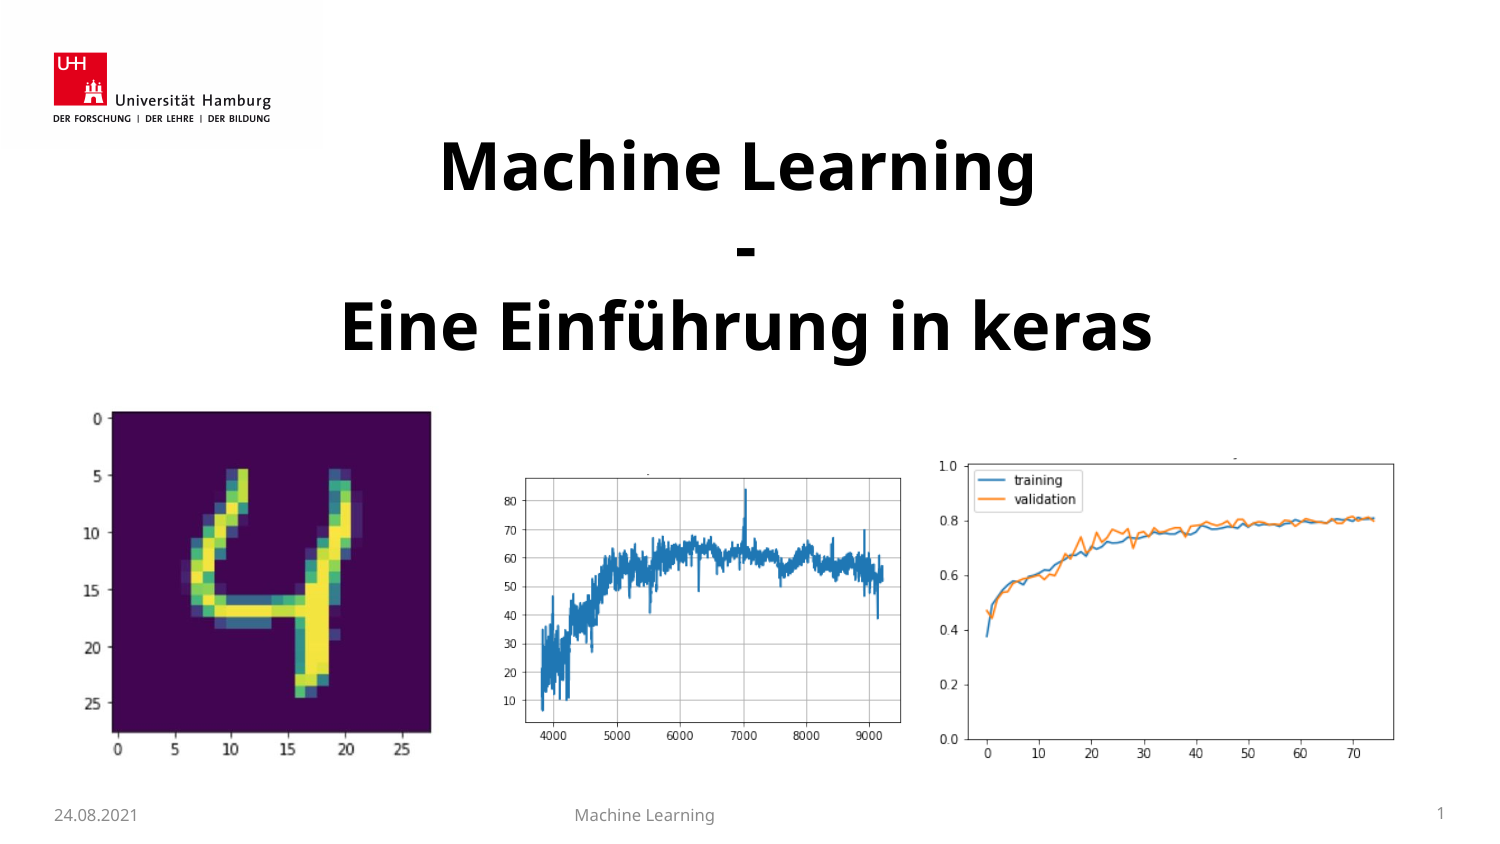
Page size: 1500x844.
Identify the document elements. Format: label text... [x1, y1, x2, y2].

footer Machine Learning [273, 788, 1016, 833]
picture [501, 474, 907, 741]
picture [64, 403, 452, 768]
slide_number 1 [1361, 788, 1446, 833]
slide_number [54, 788, 210, 833]
picture [939, 458, 1405, 765]
title Machine Learning - Eine Einführung in keras [214, 91, 1280, 397]
picture [1, 0, 323, 149]
